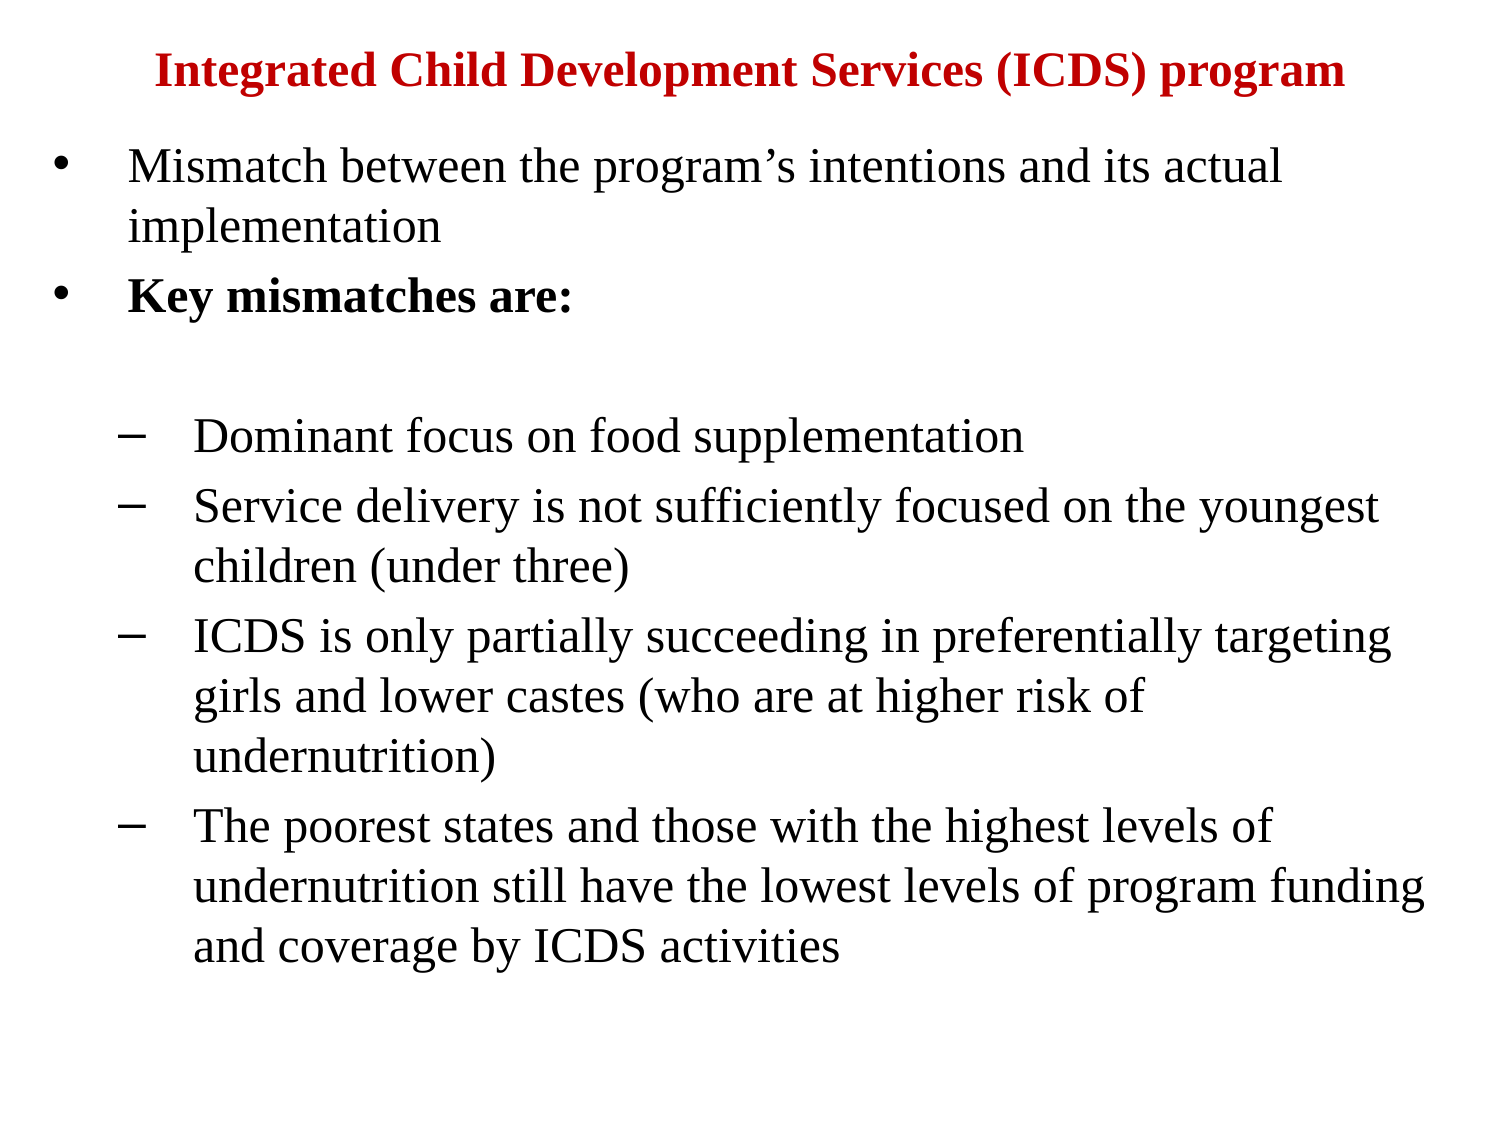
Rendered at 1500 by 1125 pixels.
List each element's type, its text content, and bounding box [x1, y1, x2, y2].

title Integrated Child Development Services (ICDS) program [75, 7, 1425, 125]
list Mismatch between the program’s intentions and its actual implementation Key mismatches are: Dominant focus on food supplementation Service delivery is not sufficiently focused on the youngest children (under three) ICDS is only partially succeeding in preferentially targeting girls and lower castes (who are at higher risk of undernutrition) The poorest states and those with the highest levels of undernutrition still have the lowest levels of program funding and coverage by ICDS activities [37, 125, 1463, 1075]
